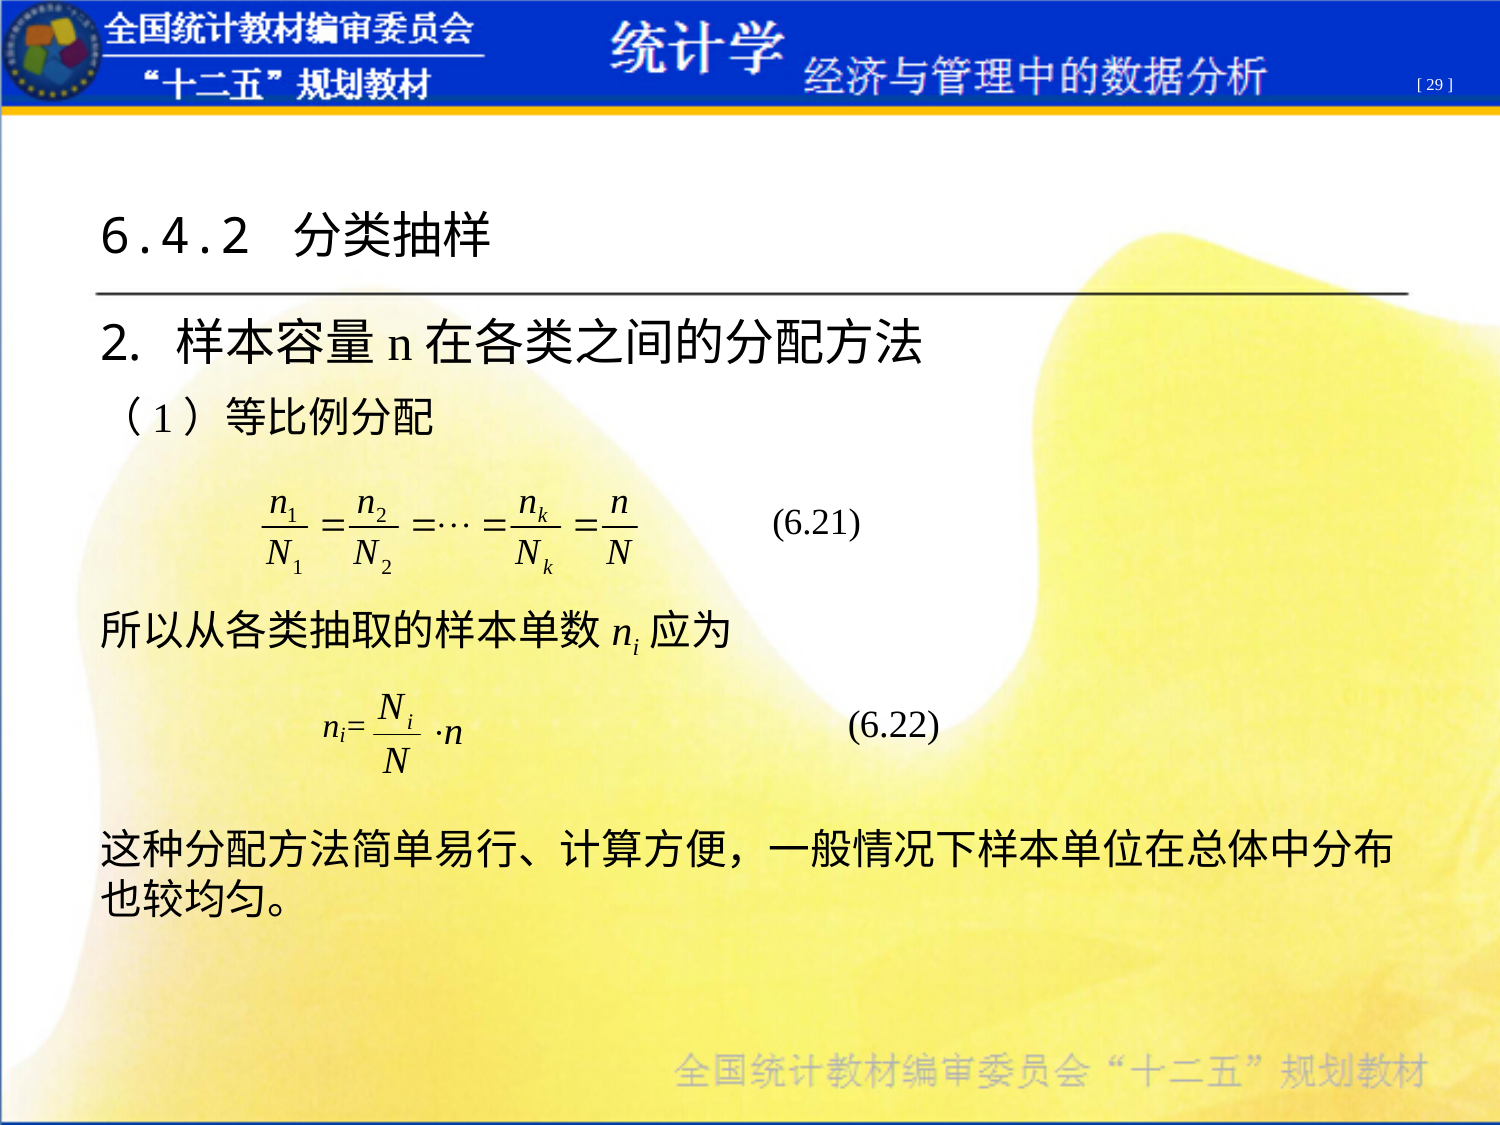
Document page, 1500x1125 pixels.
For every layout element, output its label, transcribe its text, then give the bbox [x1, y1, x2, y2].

text_box 样本容量n在各类之间的分配方法 （1）等比例分配 所以从各类抽取的样本单数ni应为 这种分配方法简单易行、计算方便，一般情况下样本单位在总体中分布也较均匀。 [85, 302, 1447, 1072]
picture [0, 1, 1500, 1125]
text_box [ 29 ] [1364, 66, 1468, 142]
text_box 6.4.2 分类抽样 [85, 196, 1468, 271]
